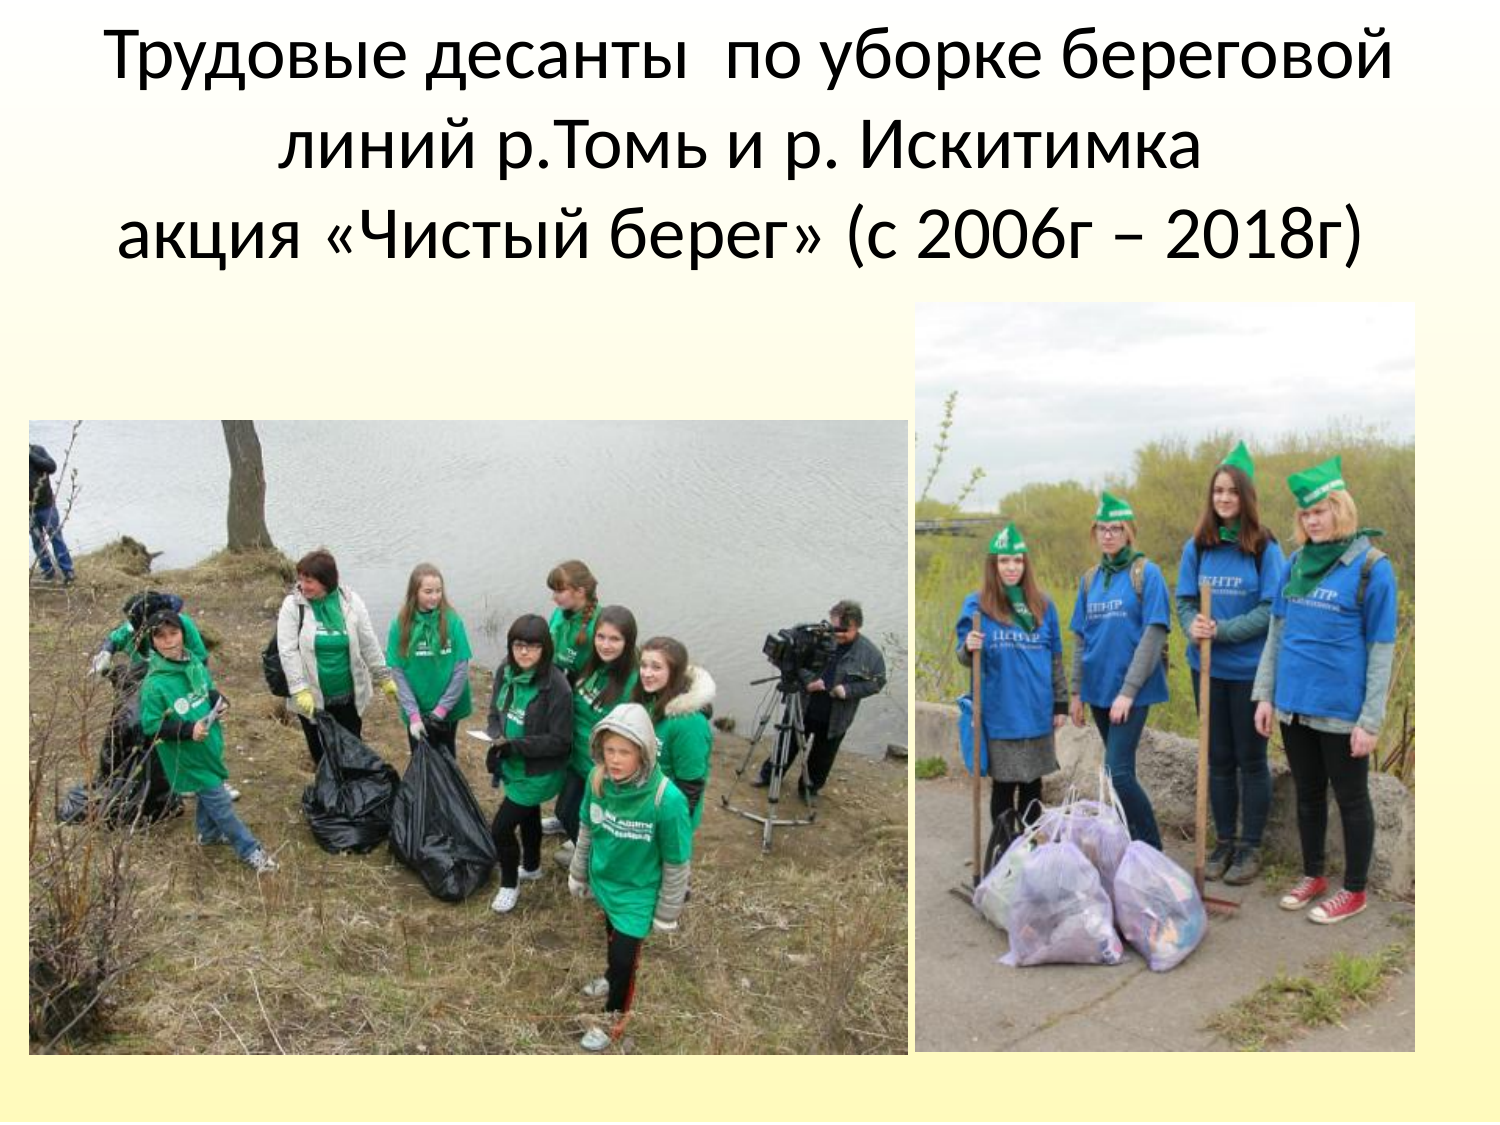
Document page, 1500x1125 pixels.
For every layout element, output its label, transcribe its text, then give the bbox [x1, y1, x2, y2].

picture [915, 302, 1415, 1053]
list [29, 420, 908, 1055]
title Трудовые десанты по уборке береговой линий р.Томь и р. Искитимка акция «Чистый берег» (с 2006г – 2018г) [75, 45, 1425, 233]
text_box [0, 0, 1500, 1122]
